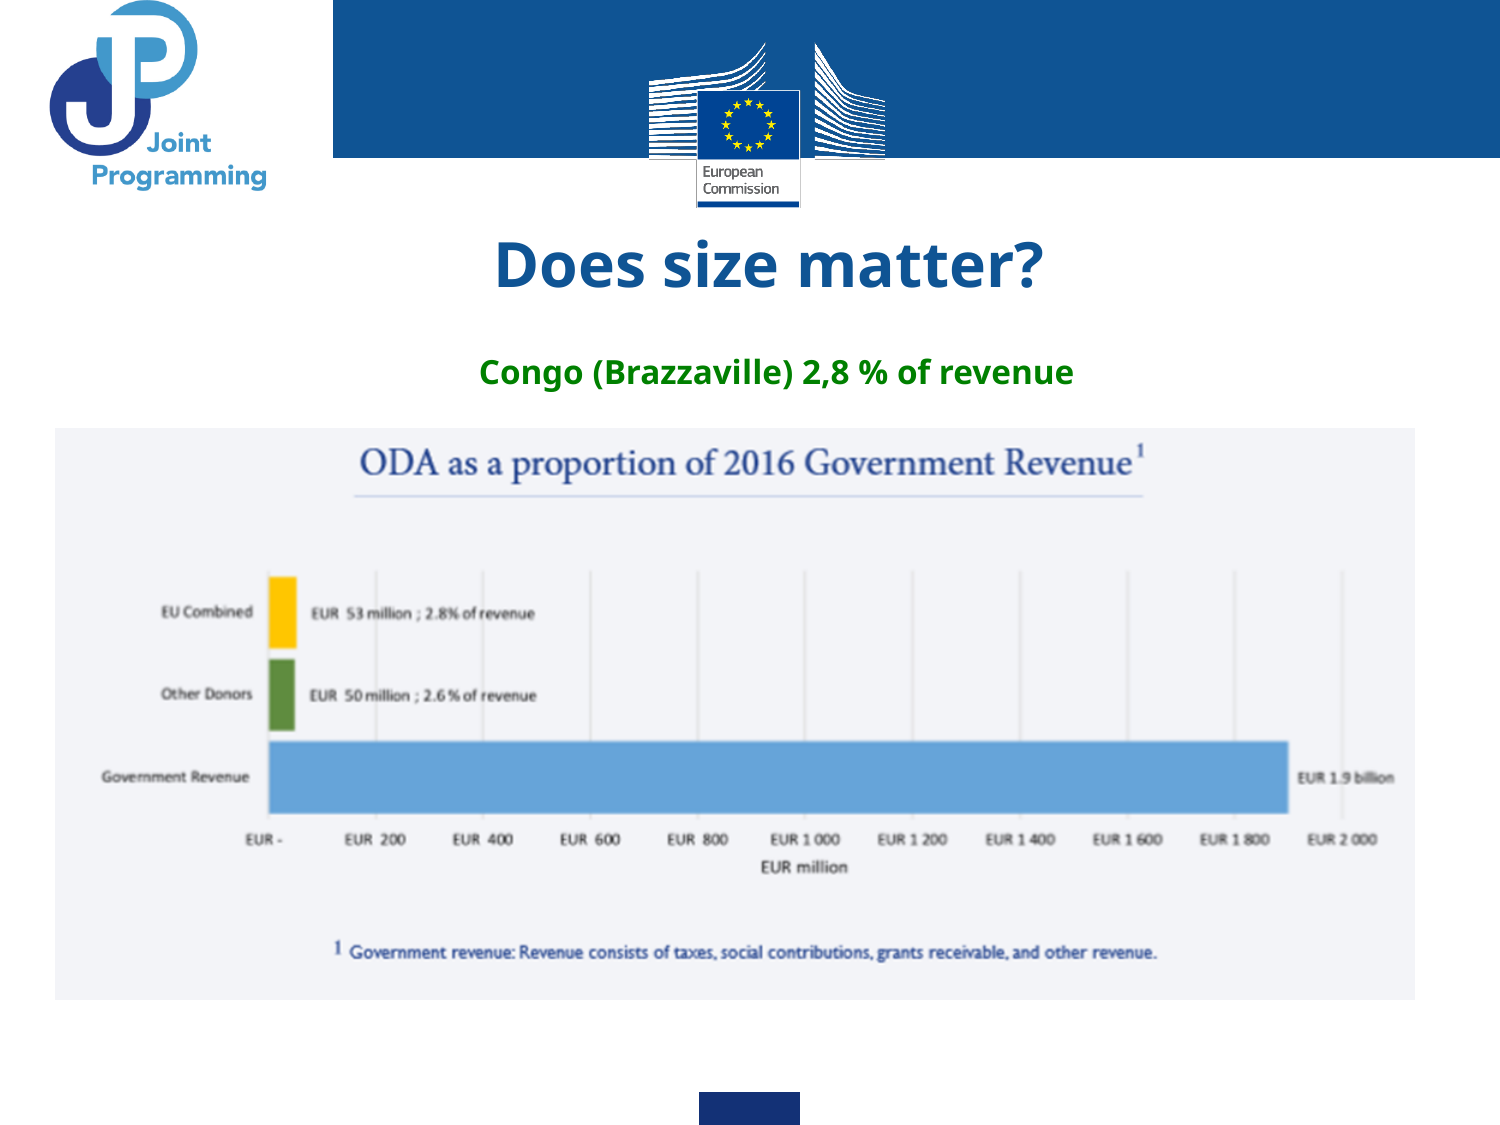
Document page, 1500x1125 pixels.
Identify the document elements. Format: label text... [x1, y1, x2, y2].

title Does size matter? [64, 210, 1415, 315]
picture [649, 42, 885, 208]
text_box Congo (Brazzaville) 2,8 % of revenue [328, 343, 1226, 399]
picture [0, 0, 333, 195]
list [55, 428, 1415, 1000]
